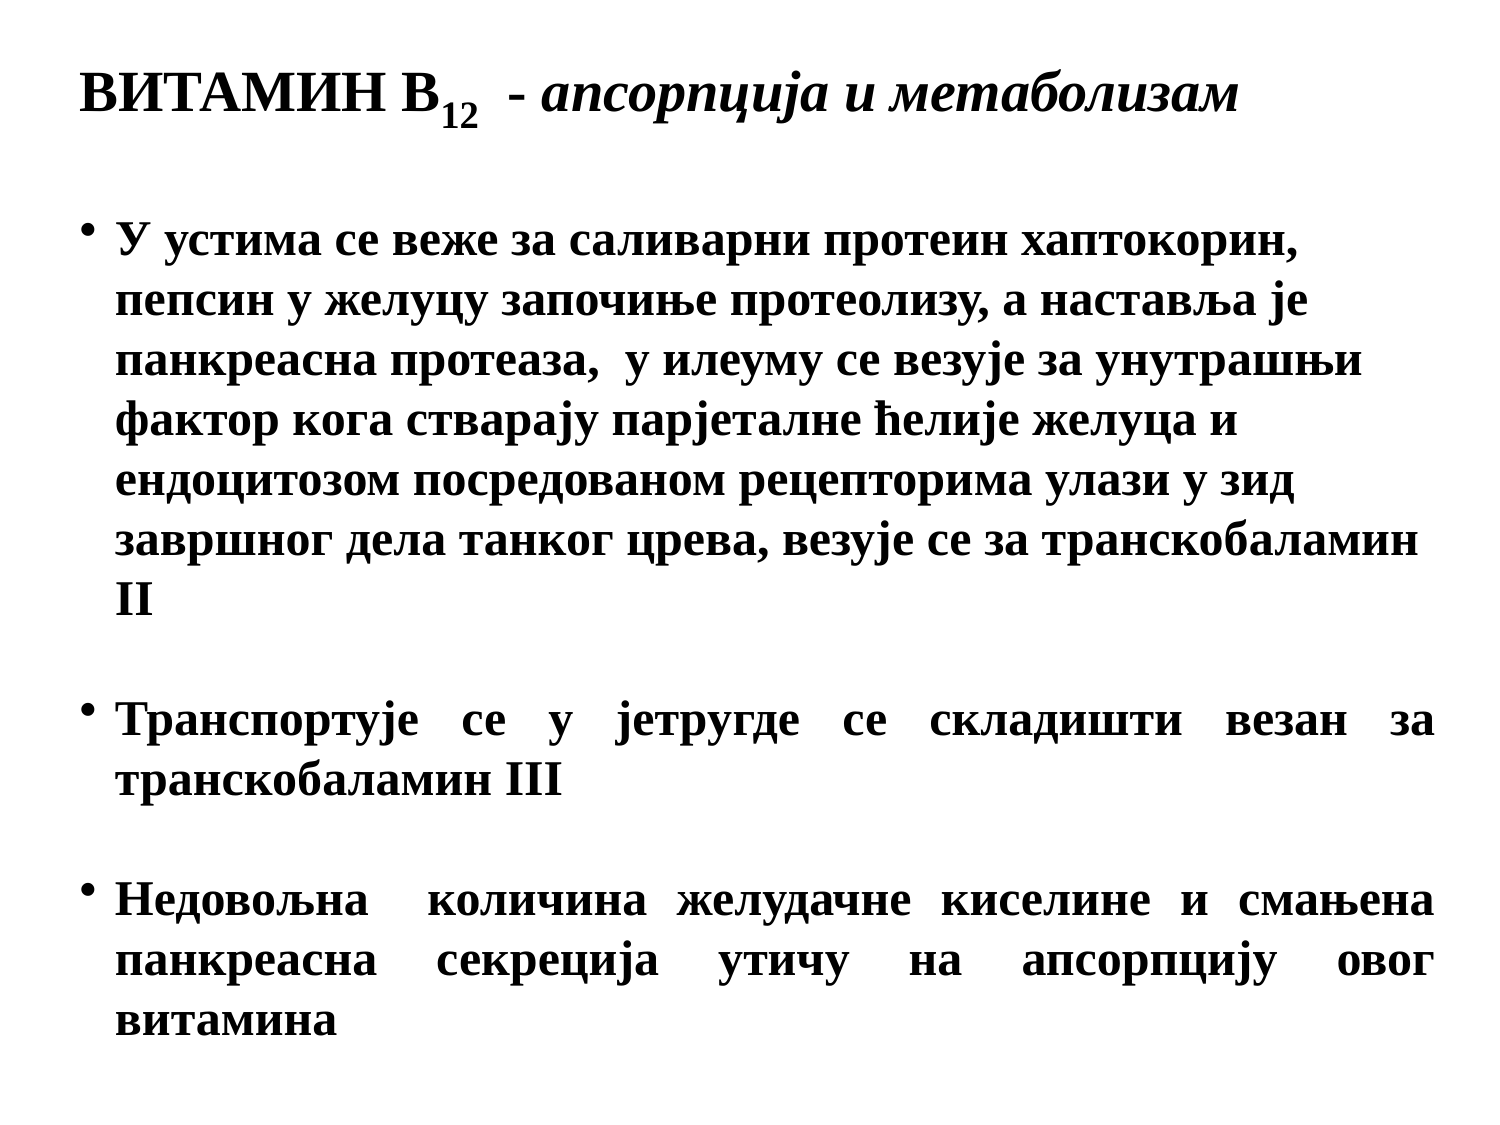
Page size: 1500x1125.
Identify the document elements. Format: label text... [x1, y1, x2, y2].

text_box ВИТАМИН B12 - апсорпција и метаболизам У устима се веже за саливарни протеин хаптокорин, пепсин у желуцу започиње протеолизу, а наставља је панкреасна протеаза, у илеуму се везује за унутрашњи фактор кога стварају парјеталне ћелије желуца и ендоцитозом посредованом рецепторима улази у зид завршног дела танког црева, везује се за транскобаламин II Транспортује се у јетругде се складишти везан за транскобаламин III Недовољна количина желудачне киселине и смањена панкреасна секреција утичу на апсорпцију овог витамина [64, 37, 1450, 1114]
